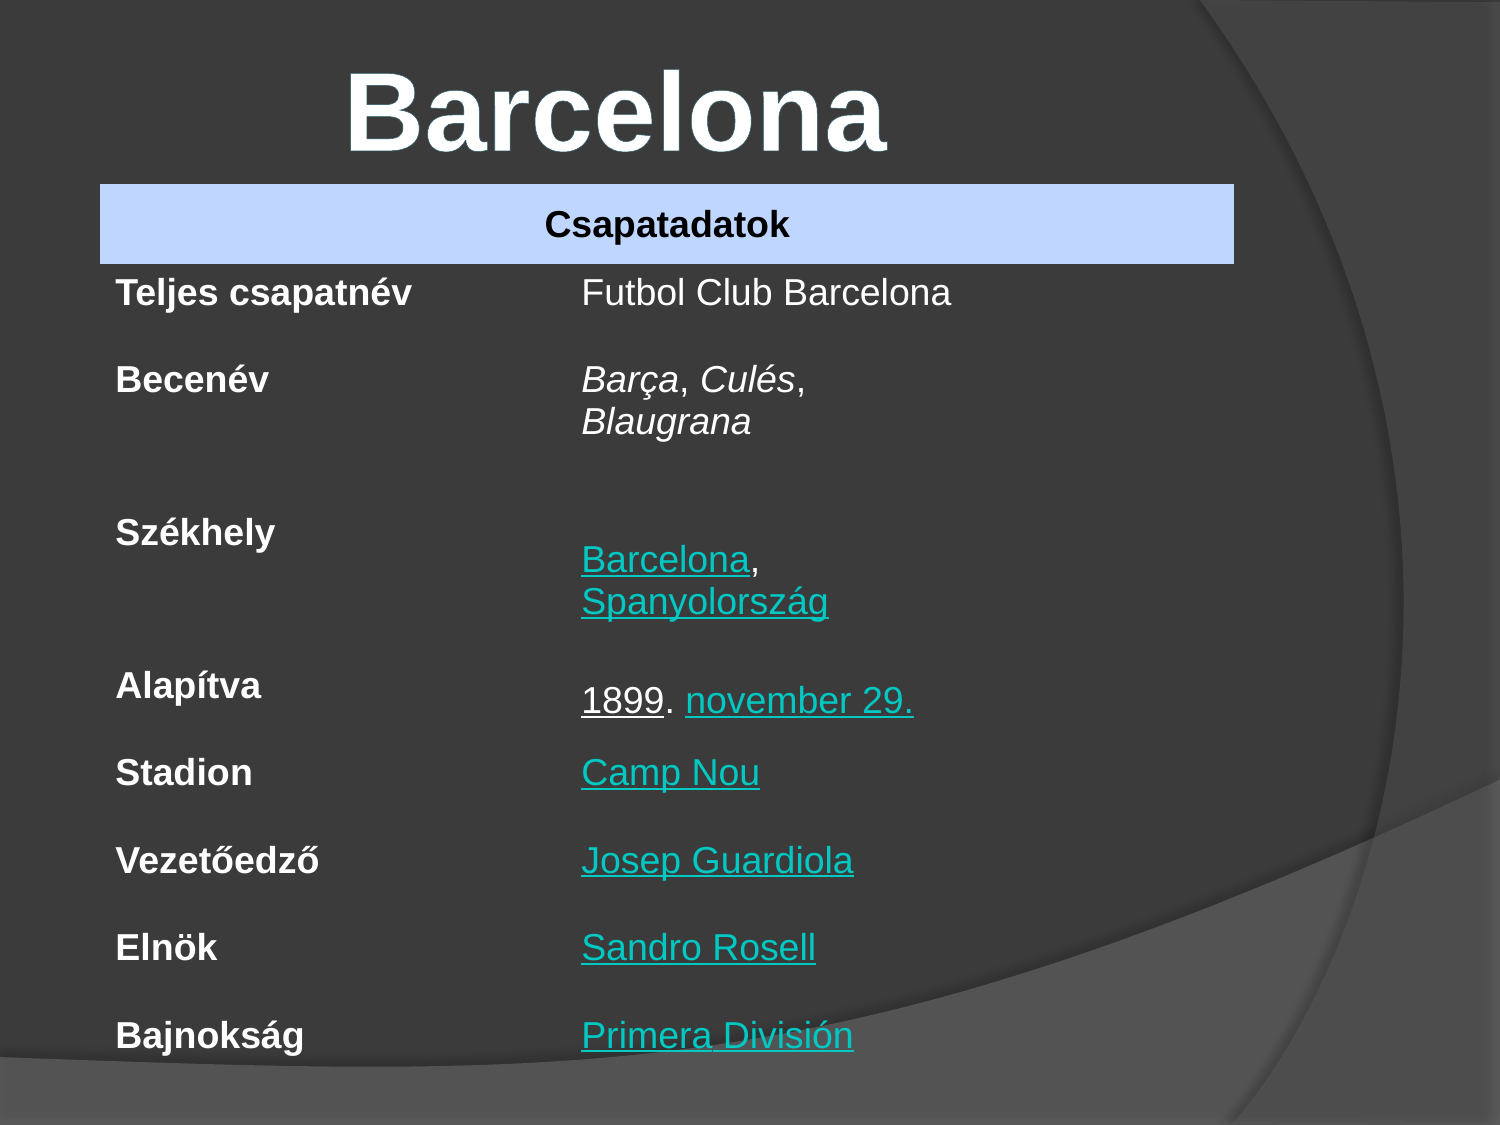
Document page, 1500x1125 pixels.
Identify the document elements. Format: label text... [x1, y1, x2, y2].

table_header Csapatadatok [100, 184, 1234, 264]
table_cell Futbol Club Barcelona [567, 264, 1234, 351]
text_box Barcelona [265, 30, 965, 181]
table_cell Sandro Rosell [567, 919, 1234, 1007]
table_cell 1899. november 29. [567, 657, 1234, 744]
table_cell Alapítva [100, 657, 567, 744]
table_cell Stadion [100, 744, 567, 832]
table_cell Becenév [100, 351, 567, 504]
table_cell Székhely [100, 504, 567, 657]
table_cell Barcelona, Spanyolország [567, 504, 1234, 657]
table_cell Barça, Culés, Blaugrana [567, 351, 1234, 504]
table_cell Elnök [100, 919, 567, 1007]
table_cell Primera División [567, 1007, 1234, 1094]
table_cell Camp Nou [567, 744, 1234, 832]
table_cell Vezetőedző [100, 832, 567, 919]
table_cell Bajnokság [100, 1007, 567, 1094]
table_cell Teljes csapatnév [100, 264, 567, 351]
table_cell Josep Guardiola [567, 832, 1234, 919]
